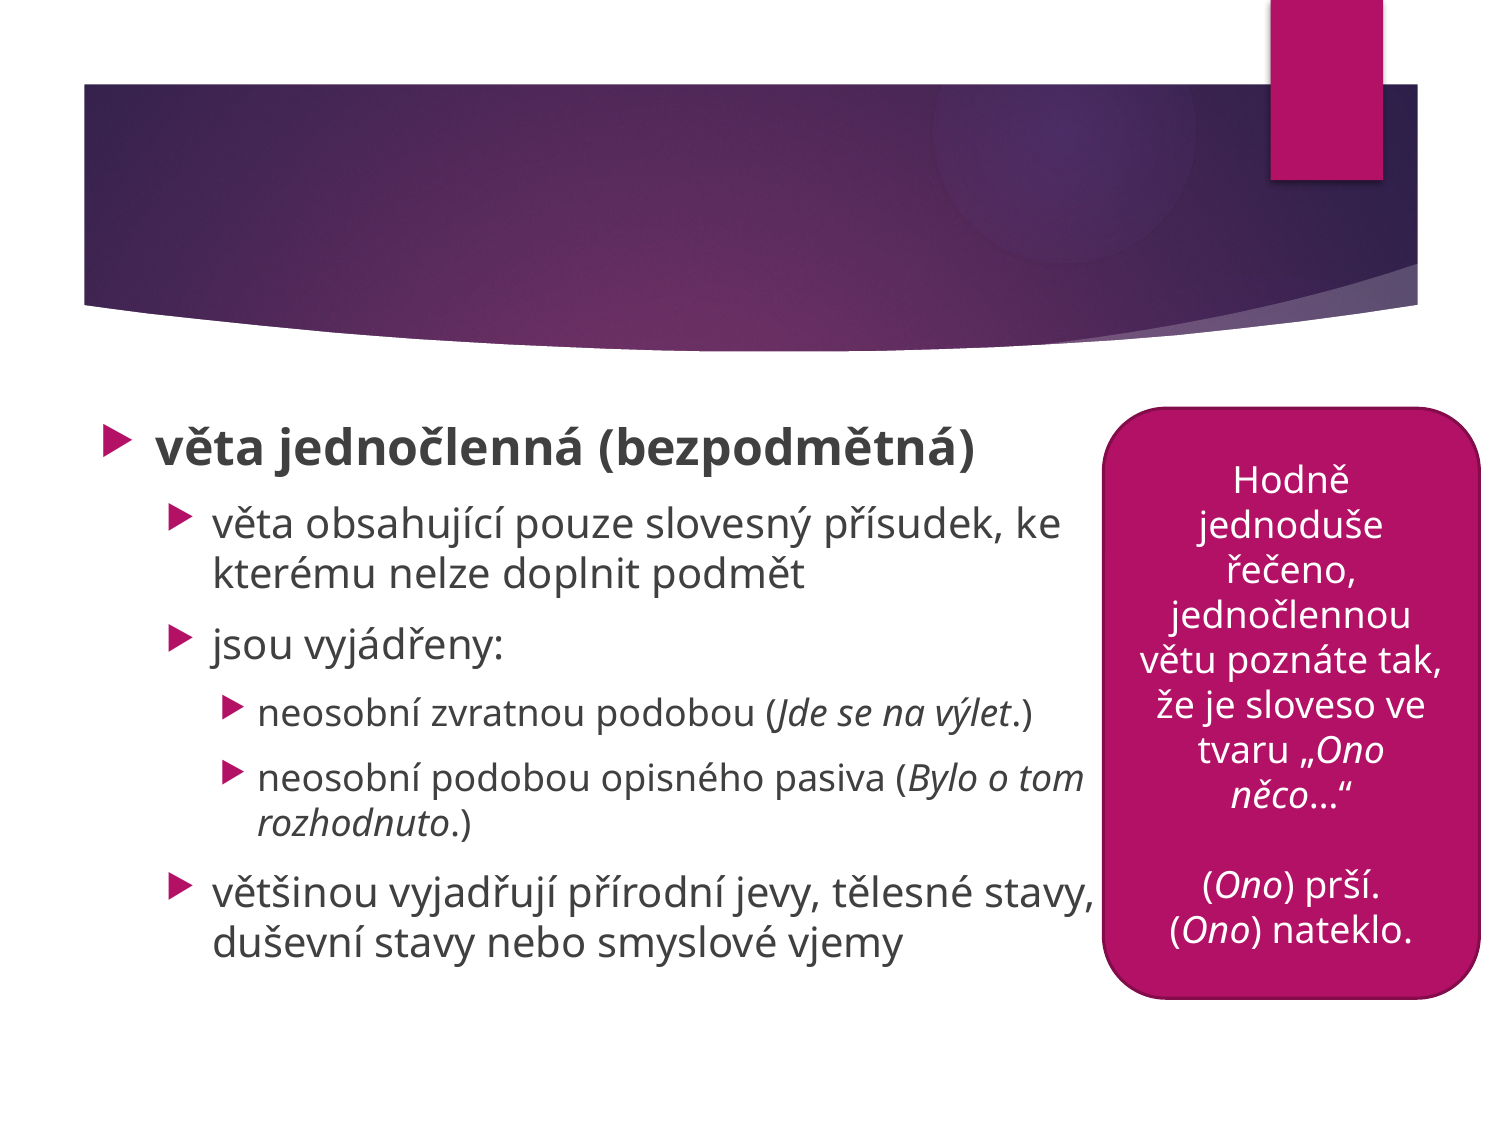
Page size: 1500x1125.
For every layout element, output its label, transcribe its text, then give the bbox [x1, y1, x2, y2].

text_box Hodně jednoduše řečeno, jednočlennou větu poznáte tak, že je sloveso ve tvaru „Ono něco…“ (Ono) prší. (Ono) nateklo. [1101, 406, 1481, 1000]
list věta jednočlenná (bezpodmětná) věta obsahující pouze slovesný přísudek, ke kterému nelze doplnit podmět jsou vyjádřeny: neosobní zvratnou podobou (Jde se na výlet.) neosobní podobou opisného pasiva (Bylo o tom rozhodnuto.) většinou vyjadřují přírodní jevy, tělesné stavy, duševní stavy nebo smyslové vjemy [84, 408, 1118, 1125]
